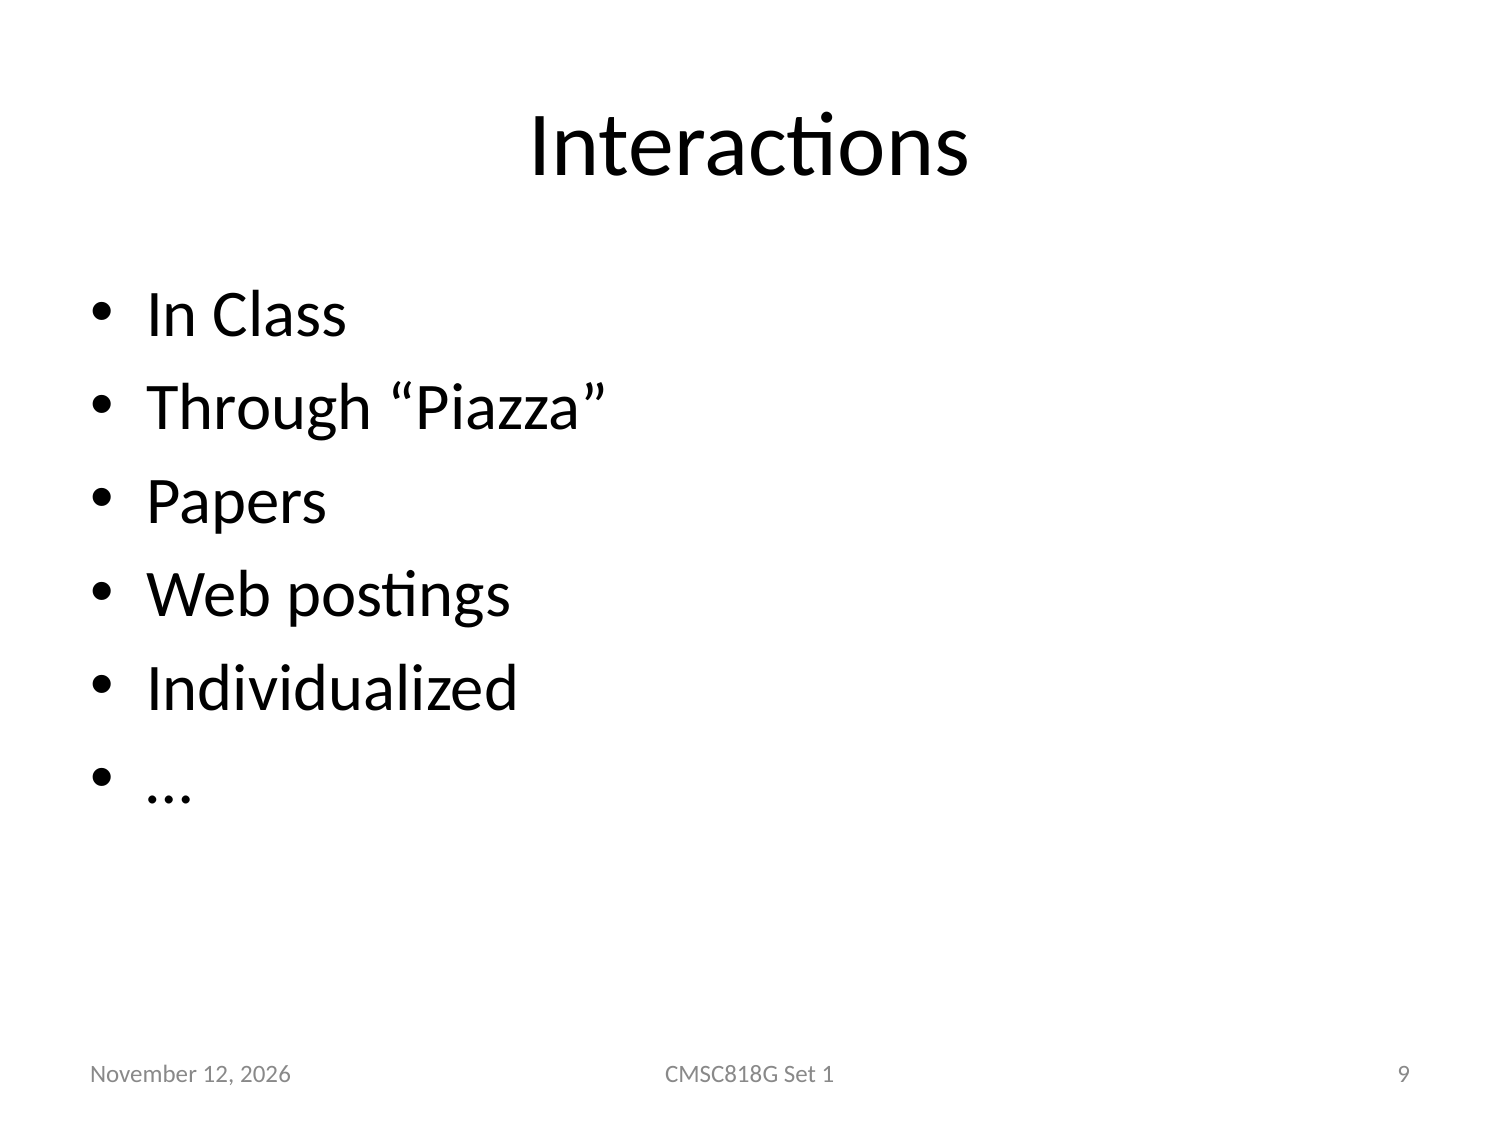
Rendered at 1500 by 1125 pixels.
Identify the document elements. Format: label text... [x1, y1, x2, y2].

footer CMSC818G Set 1 [512, 1042, 988, 1103]
slide_number 9 [1074, 1042, 1425, 1103]
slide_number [75, 1042, 425, 1103]
list In Class Through “Piazza” Papers Web postings Individualized … [75, 262, 1425, 1005]
title Interactions [75, 45, 1425, 233]
